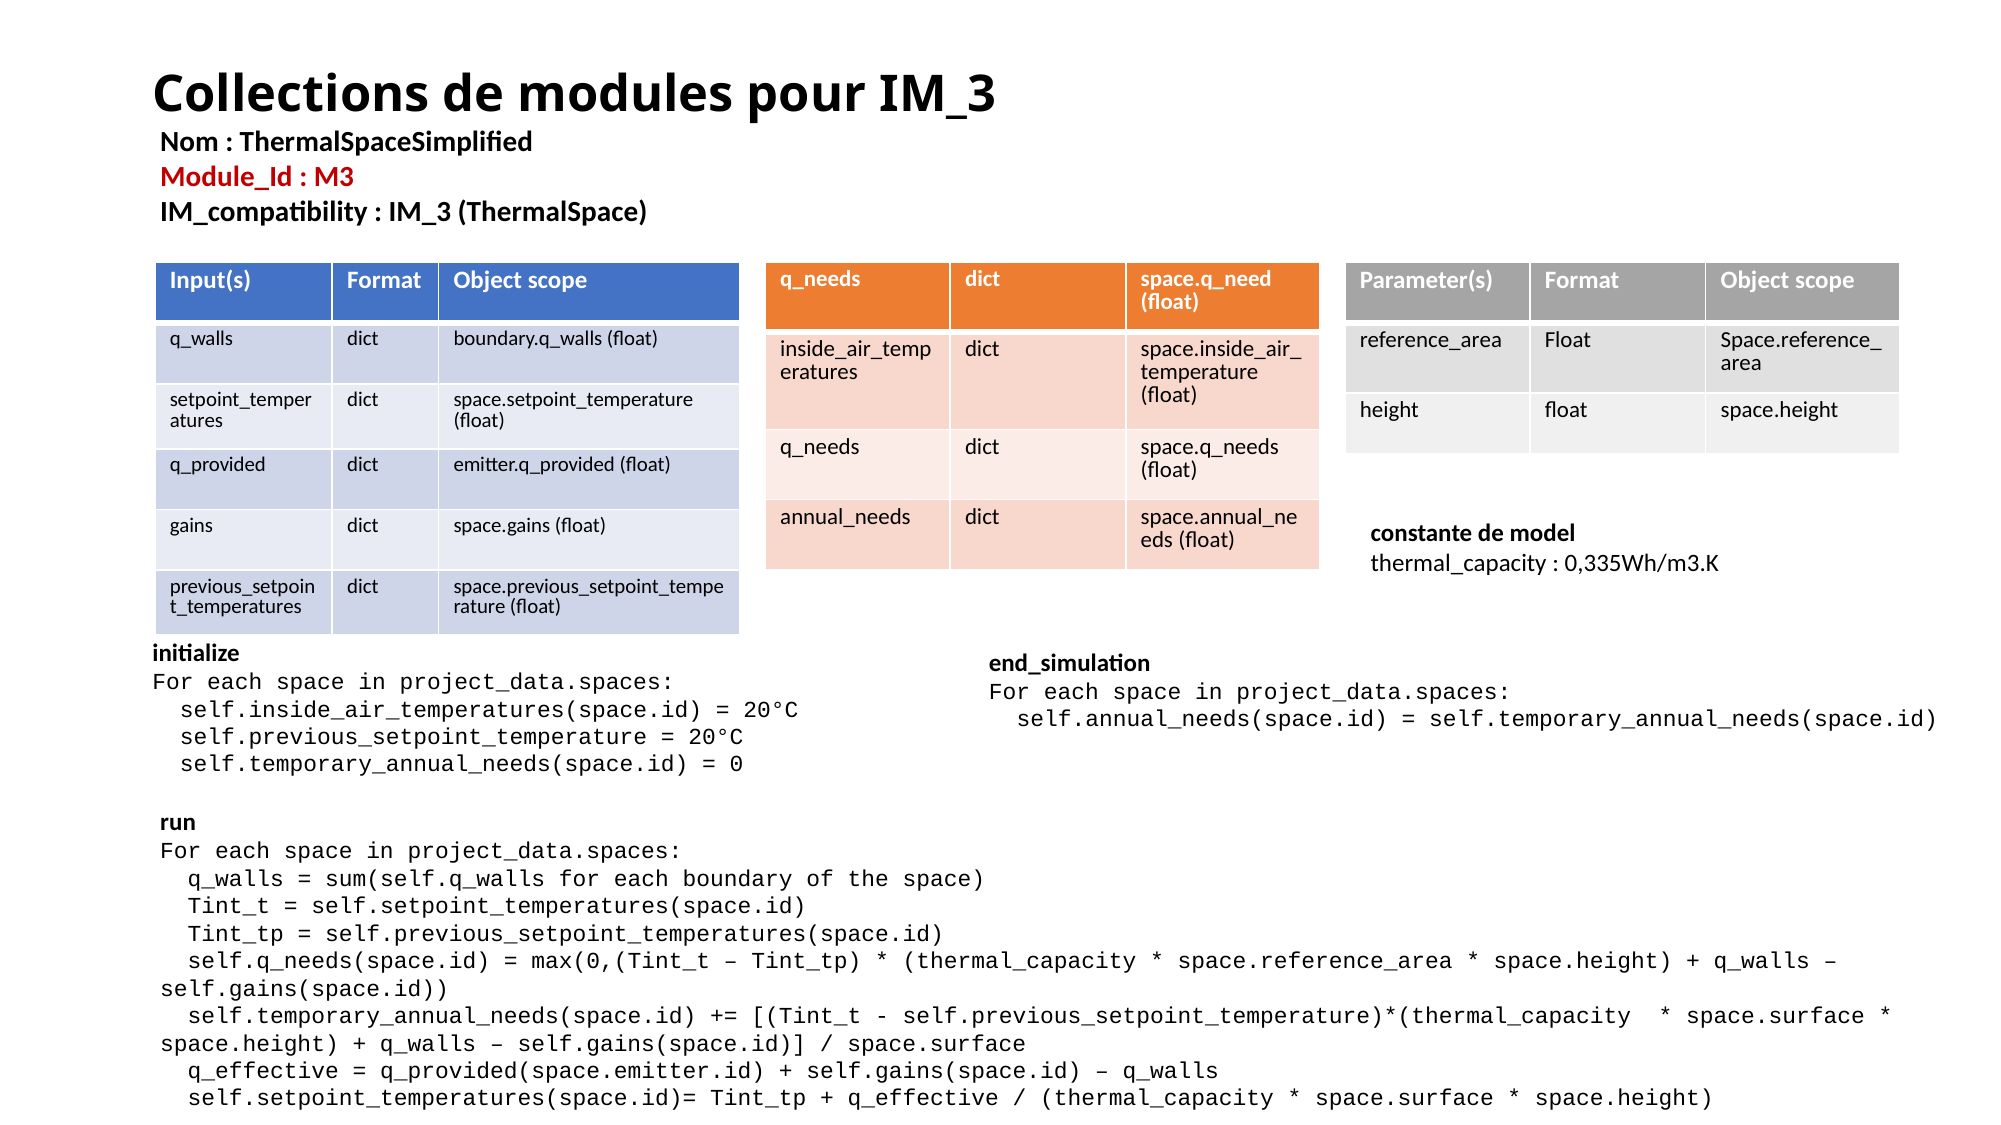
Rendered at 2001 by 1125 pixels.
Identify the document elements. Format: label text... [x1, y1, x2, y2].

table_header dict [951, 263, 1125, 329]
table_cell dict [333, 510, 438, 569]
table_header Object scope [1706, 263, 1899, 320]
table_cell setpoint_temperatures [156, 385, 331, 448]
table_cell q_walls [156, 326, 331, 383]
table_header Object scope [439, 263, 739, 320]
table_cell dict [333, 450, 438, 509]
table_cell q_provided [156, 450, 331, 509]
table_cell dict [333, 385, 438, 448]
table_header Format [333, 263, 438, 320]
table_header q_needs [766, 263, 949, 329]
table_cell dict [333, 571, 438, 629]
table_cell space.gains (float) [439, 510, 739, 569]
table_cell float [1531, 394, 1705, 453]
table_cell space.inside_air_temperature (float) [1127, 335, 1319, 429]
text_box run For each space in project_data.spaces: q_walls = sum(self.q_walls for each boundary of the space) Tint_t = self.setpoint_temperatures(space.id) Tint_tp = self.previous_setpoint_temperatures(space.id) self.q_needs(space.id) = max(0,(Tint_t – Tint_tp) * (thermal_capacity * space.reference_area * space.height) + q_walls – self.gains(space.id)) self.temporary_annual_needs(space.id) += [(Tint_t - self.previous_setpoint_temperature)*(thermal_capacity * space.surface * space.height) + q_walls – self.gains(space.id)] / space.surface q_effective = q_provided(space.emitter.id) + self.gains(space.id) – q_walls self.setpoint_temperatures(space.id)= Tint_tp + q_effective / (thermal_capacity * space.surface * space.height) [145, 798, 2000, 1118]
table_cell inside_air_temperatures [766, 335, 949, 429]
table_cell emitter.q_provided (float) [439, 450, 739, 509]
table_header Format [1531, 263, 1705, 320]
table_cell Float [1531, 326, 1705, 392]
table_cell space.annual_needs (float) [1127, 500, 1319, 569]
table_cell q_needs [766, 430, 949, 499]
text_box constante de model thermal_capacity : 0,335Wh/m3.K [1355, 509, 1757, 584]
table_cell space.previous_setpoint_temperature (float) [439, 571, 739, 629]
table_header Parameter(s) [1346, 263, 1529, 320]
text_box initialize For each space in project_data.spaces: self.inside_air_temperatures(space.id) = 20°C self.previous_setpoint_temperature = 20°C self.temporary_annual_needs(space.id) = 0 [137, 629, 1098, 812]
table_cell Space.reference_area [1706, 326, 1899, 392]
text_box end_simulation For each space in project_data.spaces: self.annual_needs(space.id) = self.temporary_annual_needs(space.id) [974, 638, 1961, 739]
table_cell boundary.q_walls (float) [439, 326, 739, 383]
table_cell dict [333, 326, 438, 383]
table_cell reference_area [1346, 326, 1529, 392]
table_cell previous_setpoint_temperatures [156, 571, 331, 629]
table_cell height [1346, 394, 1529, 453]
table_cell space.q_needs (float) [1127, 430, 1319, 499]
table_cell dict [951, 335, 1125, 429]
table_cell space.setpoint_temperature (float) [439, 385, 739, 448]
table_cell dict [951, 430, 1125, 499]
table_header Input(s) [156, 263, 331, 320]
title Collections de modules pour IM_3 [137, 59, 1863, 130]
table_cell space.height [1706, 394, 1899, 453]
table_cell dict [951, 500, 1125, 569]
table_cell gains [156, 510, 331, 569]
table_cell annual_needs [766, 500, 949, 569]
table_header space.q_need (float) [1127, 263, 1319, 329]
text_box Nom : ThermalSpaceSimplified Module_Id : M3 IM_compatibility : IM_3 (ThermalSpace) [145, 115, 692, 336]
